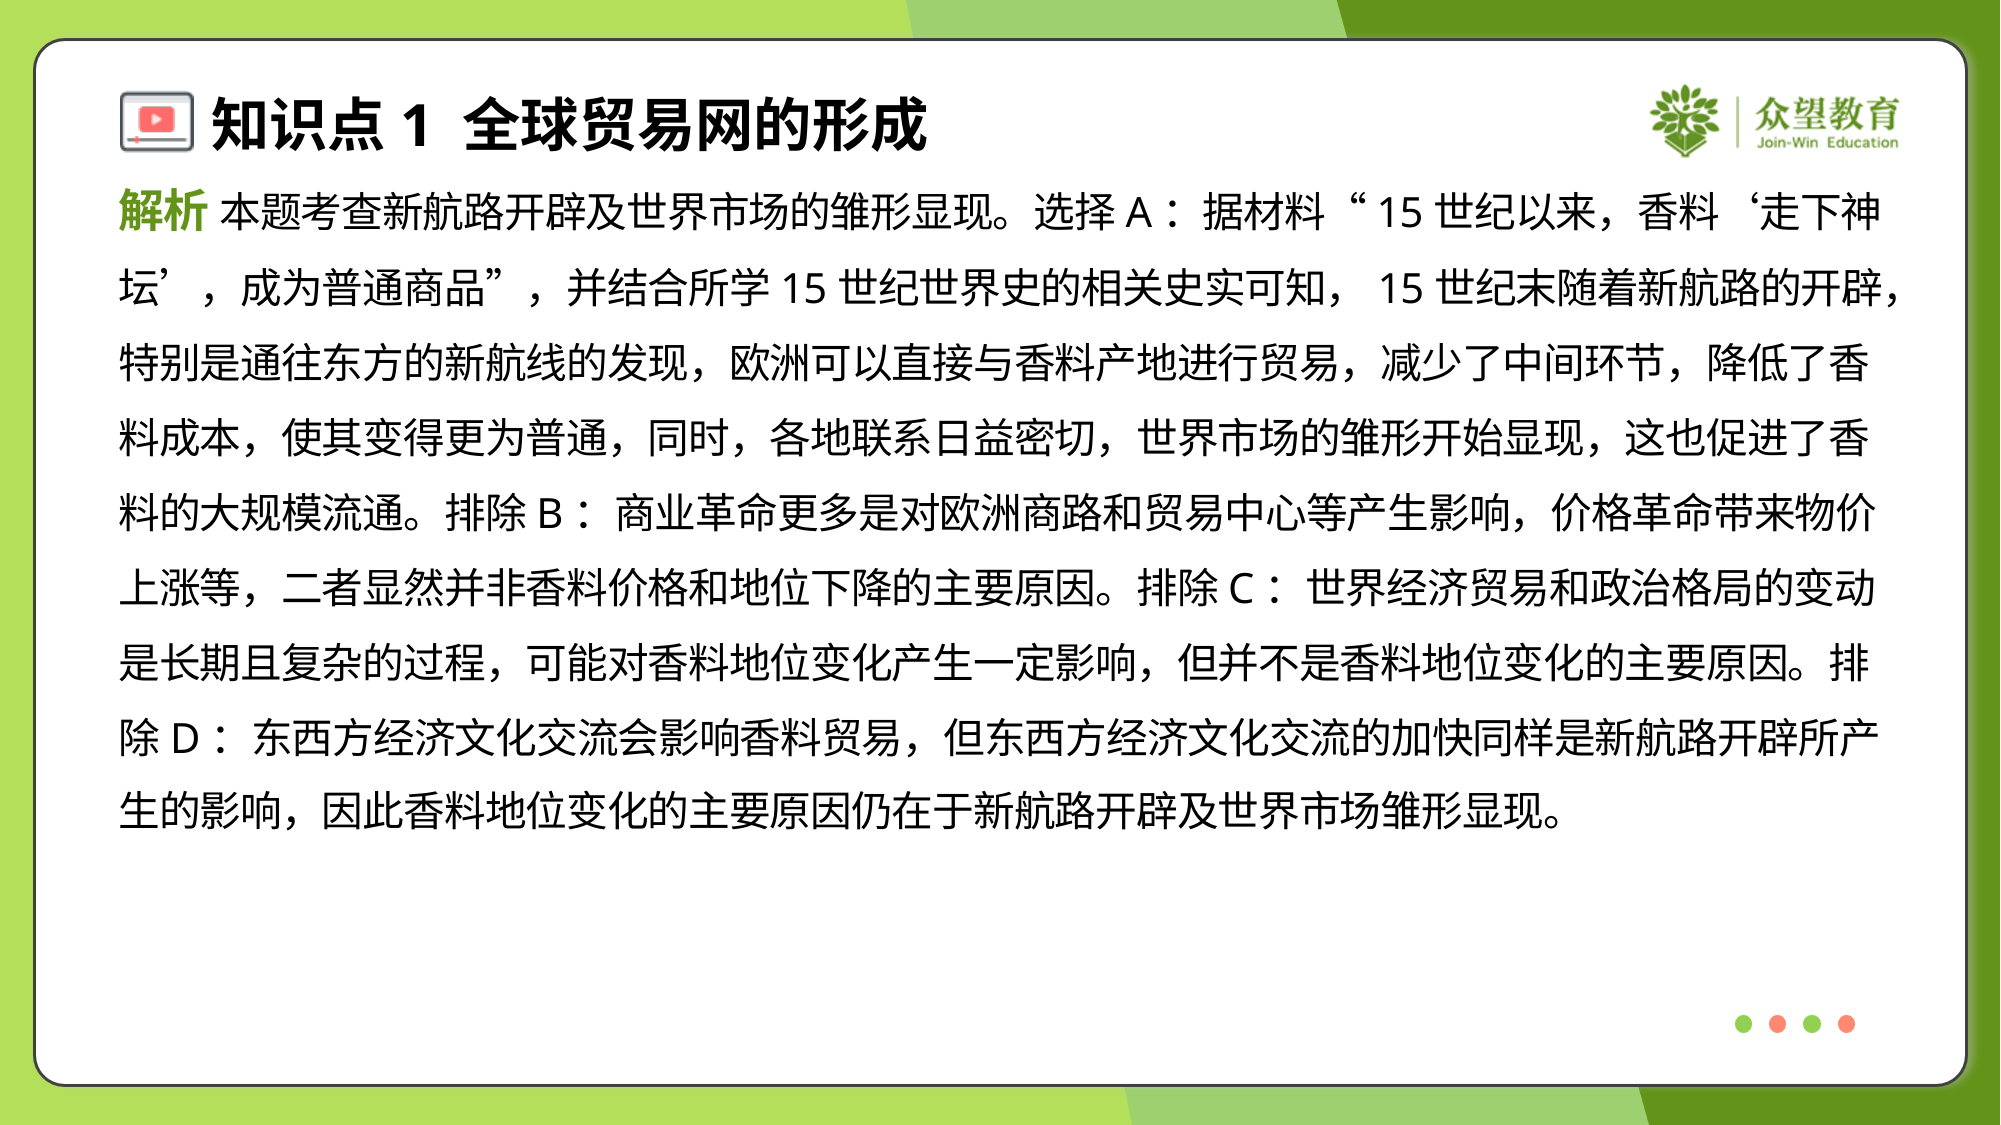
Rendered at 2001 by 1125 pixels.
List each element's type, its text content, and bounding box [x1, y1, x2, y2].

picture [0, 0, 2000, 1125]
text_box 解析 本题考查新航路开辟及世界市场的雏形显现。选择A：据材料“15世纪以来，香料‘走下神 坛’，成为普通商品”，并结合所学15世纪世界史的相关史实可知，15世纪末随着新航路的开辟， 特别是通往东方的新航线的发现，欧洲可以直接与香料产地进行贸易，减少了中间环节，降低了香 料成本，使其变得更为普通，同时，各地联系日益密切，世界市场的雏形开始显现，这也促进了香 料的大规模流通。排除B：商业革命更多是对欧洲商路和贸易中心等产生影响，价格革命带来物价 上涨等，二者显然并非香料价格和地位下降的主要原因。排除C：世界经济贸易和政治格局的变动 是长期且复杂的过程，可能对香料地位变化产生一定影响，但并不是香料地位变化的主要原因。排 除D：东西方经济文化交流会影响香料贸易，但东西方经济文化交流的加快同样是新航路开辟所产 生的影响，因此香料地位变化的主要原因仍在于新航路开辟及世界市场雏形显现。 [118, 159, 1883, 827]
